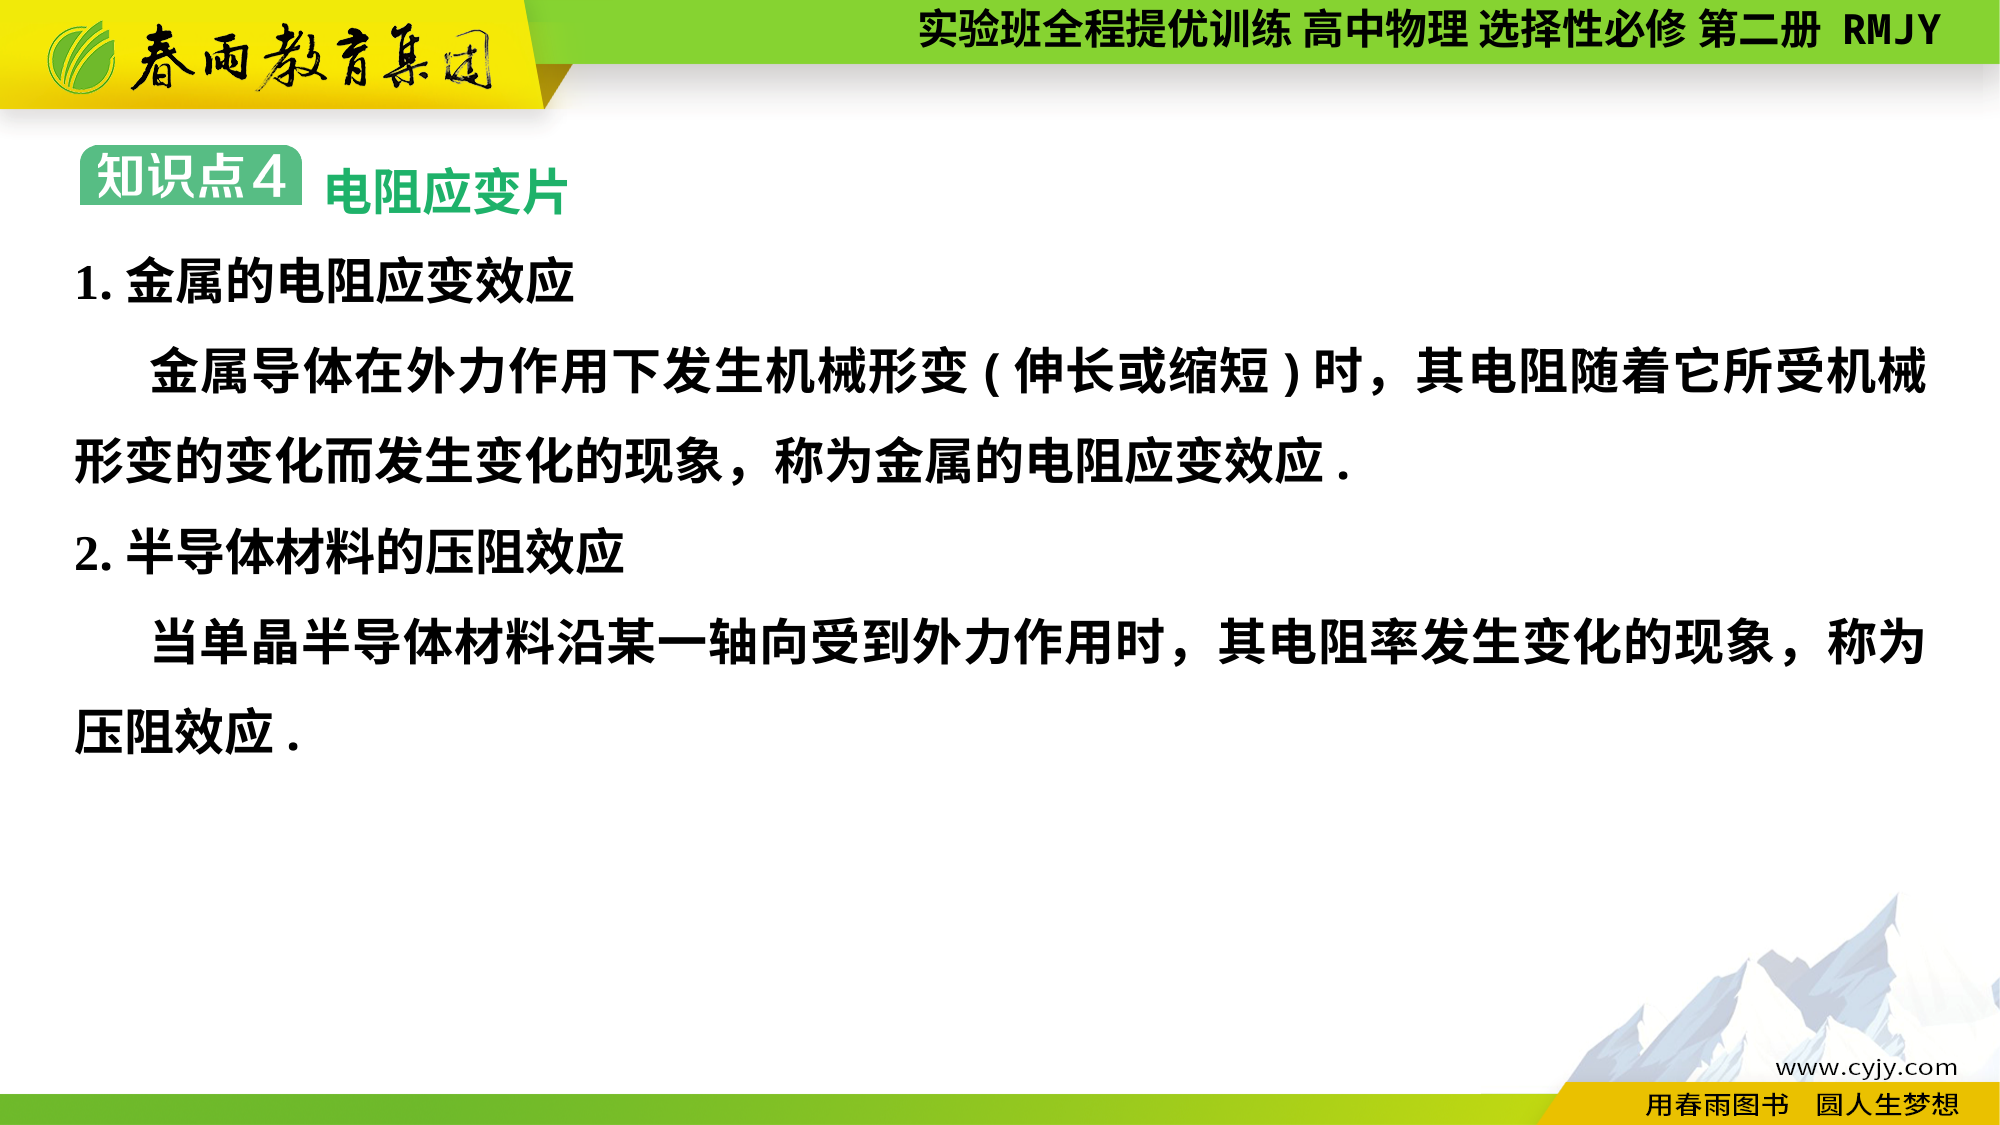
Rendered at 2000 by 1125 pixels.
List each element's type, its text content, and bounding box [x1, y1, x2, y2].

list 电阻应变片 1.金属的电阻应变效应 金属导体在外力作用下发生机械形变(伸长或缩短)时，其电阻随着它所受机械形变的变化而发生变化的现象，称为金属的电阻应变效应. 2.半导体材料的压阻效应 当单晶半导体材料沿某一轴向受到外力作用时，其电阻率发生变化的现象，称为压阻效应. [59, 122, 1944, 774]
picture [0, 0, 2000, 1125]
